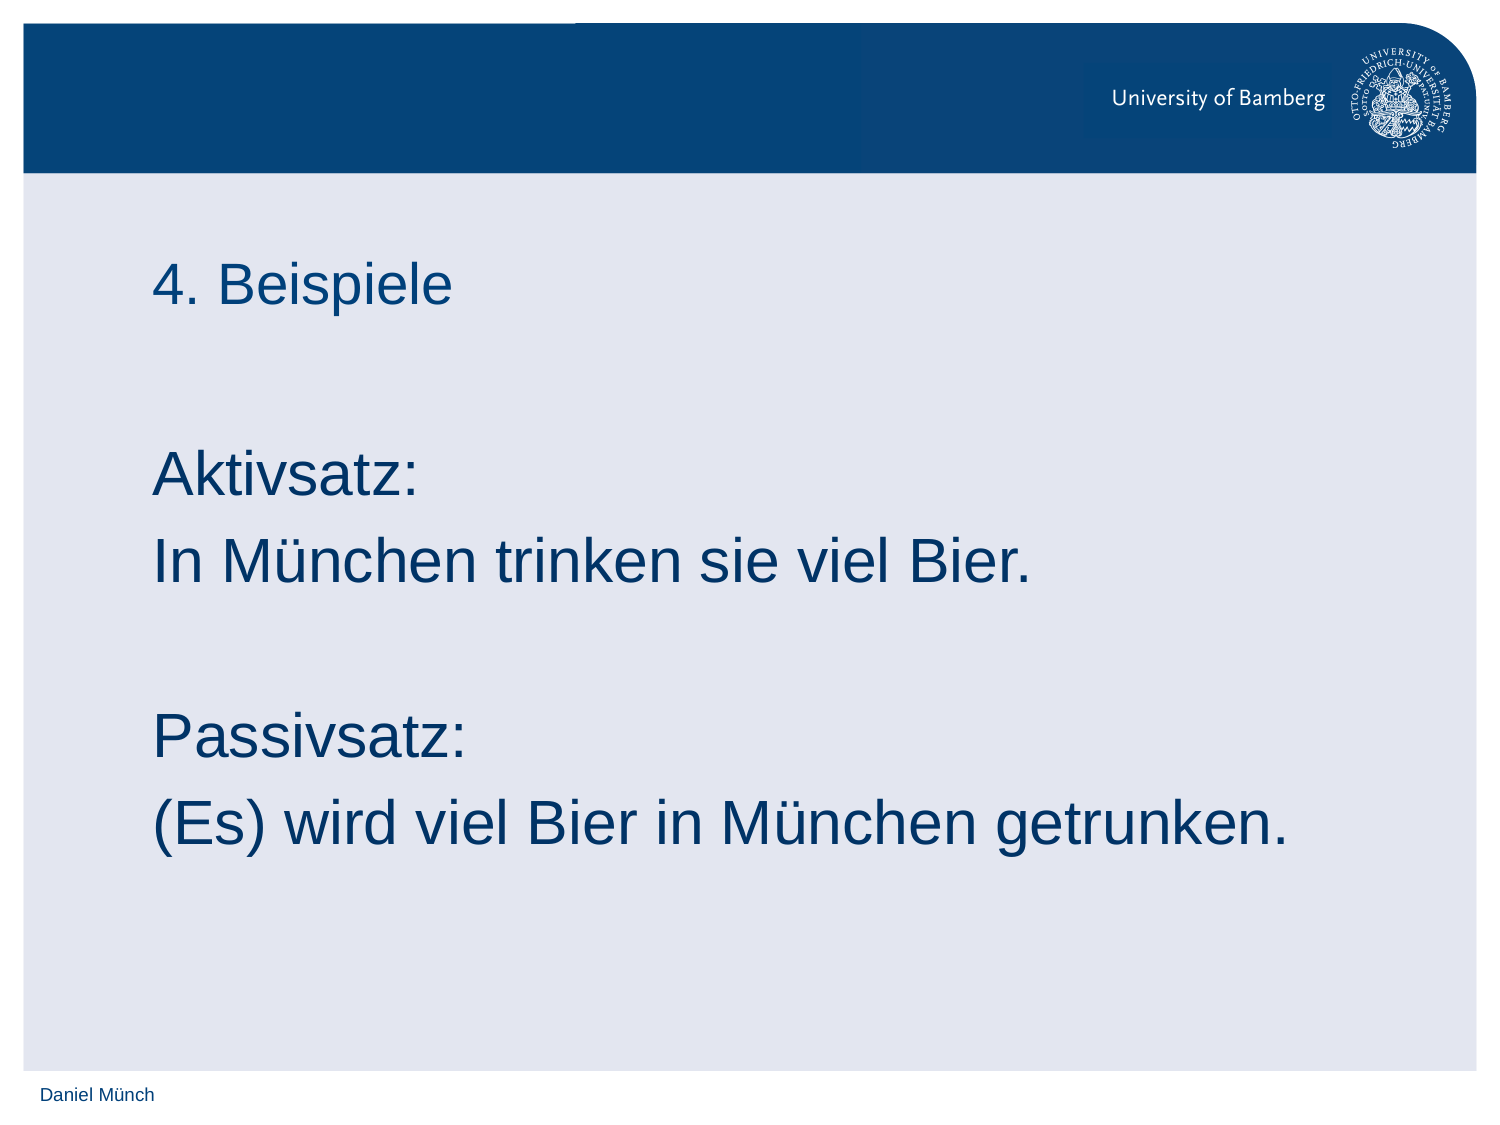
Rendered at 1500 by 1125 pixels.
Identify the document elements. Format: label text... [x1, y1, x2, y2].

list Aktivsatz: In München trinken sie viel Bier. Passivsatz: (Es) wird viel Bier in München getrunken. [137, 425, 1436, 1008]
title 4. Beispiele [137, 187, 1363, 375]
picture [0, 0, 1500, 1125]
